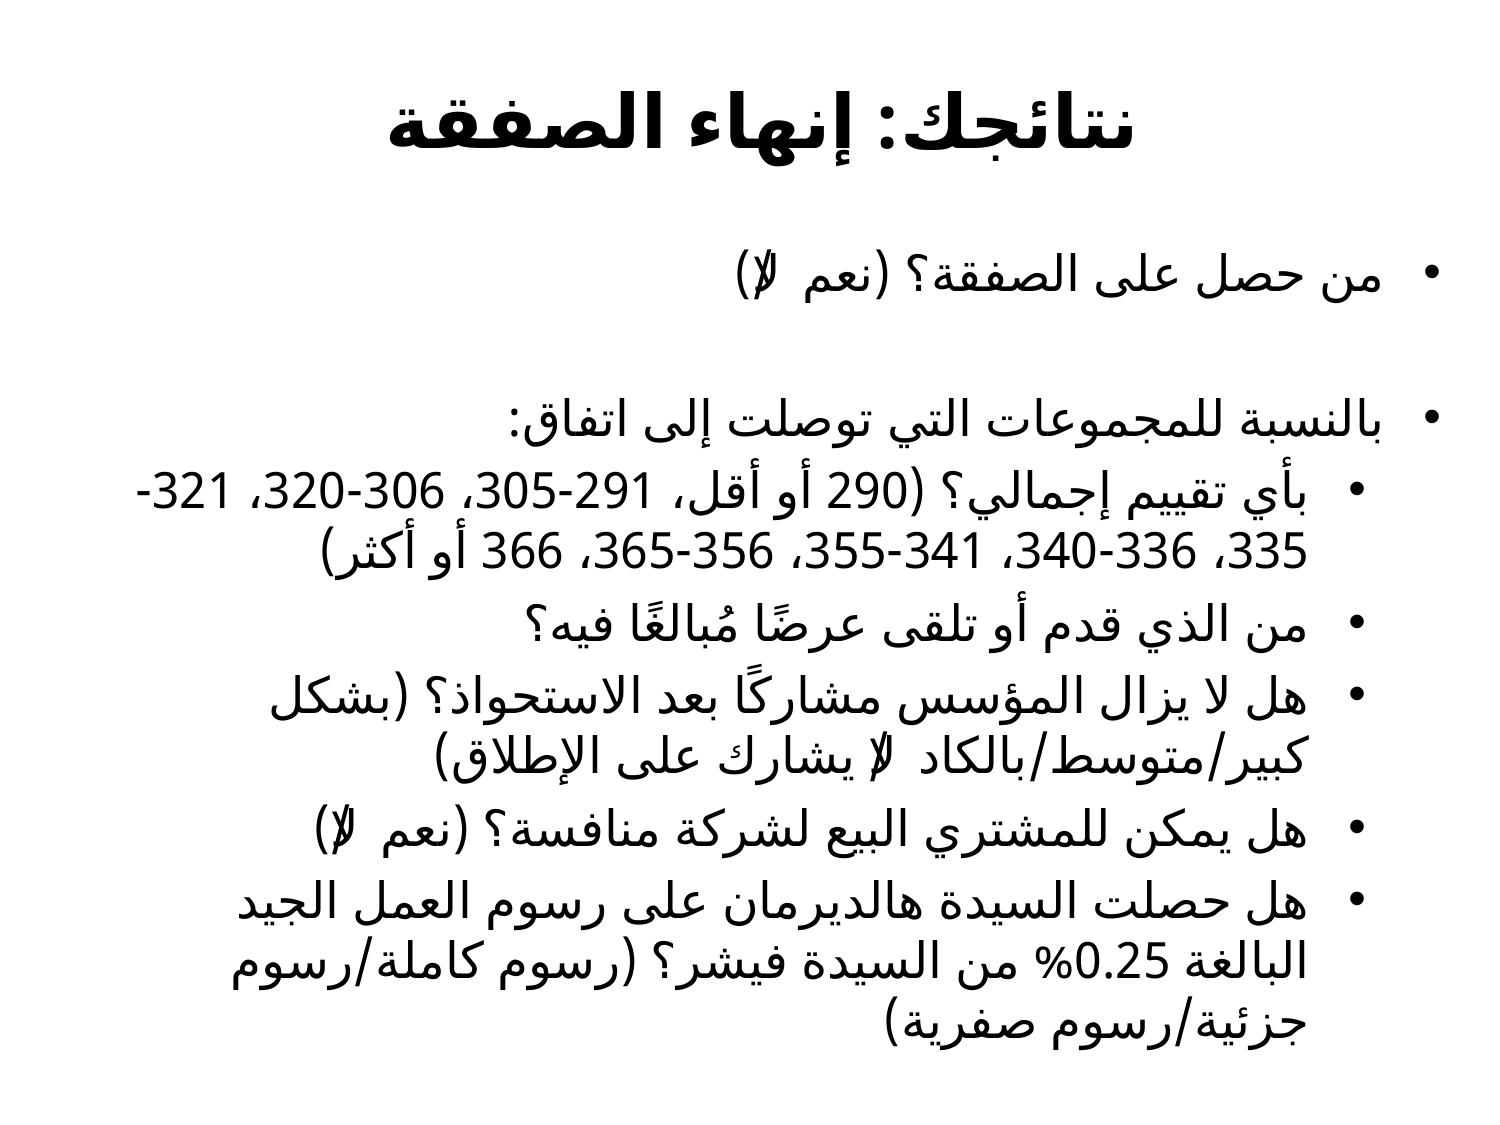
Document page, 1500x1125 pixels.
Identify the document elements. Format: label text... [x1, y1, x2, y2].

text_box نتائجك: إنهاء الصفقة [87, 24, 1438, 213]
text_box من حصل على الصفقة؟ (نعم/لا) بالنسبة للمجموعات التي توصلت إلى اتفاق: بأي تقييم إجمالي؟ (290 أو أقل، 291-305، 306-320، 321-335، 336-340، 341-355، 356-365، 366 أو أكثر) من الذي قدم أو تلقى عرضًا مُبالغًا فيه؟ هل لا يزال المؤسس مشاركًا بعد الاستحواذ؟ (بشكل كبير/متوسط/بالكاد/لا يشارك على الإطلاق) هل يمكن للمشتري البيع لشركة منافسة؟ (نعم/لا) هل حصلت السيدة هالديرمان على رسوم العمل الجيد البالغة 0.25% من السيدة فيشر؟ (رسوم كاملة/رسوم جزئية/رسوم صفرية) [87, 233, 1456, 1125]
